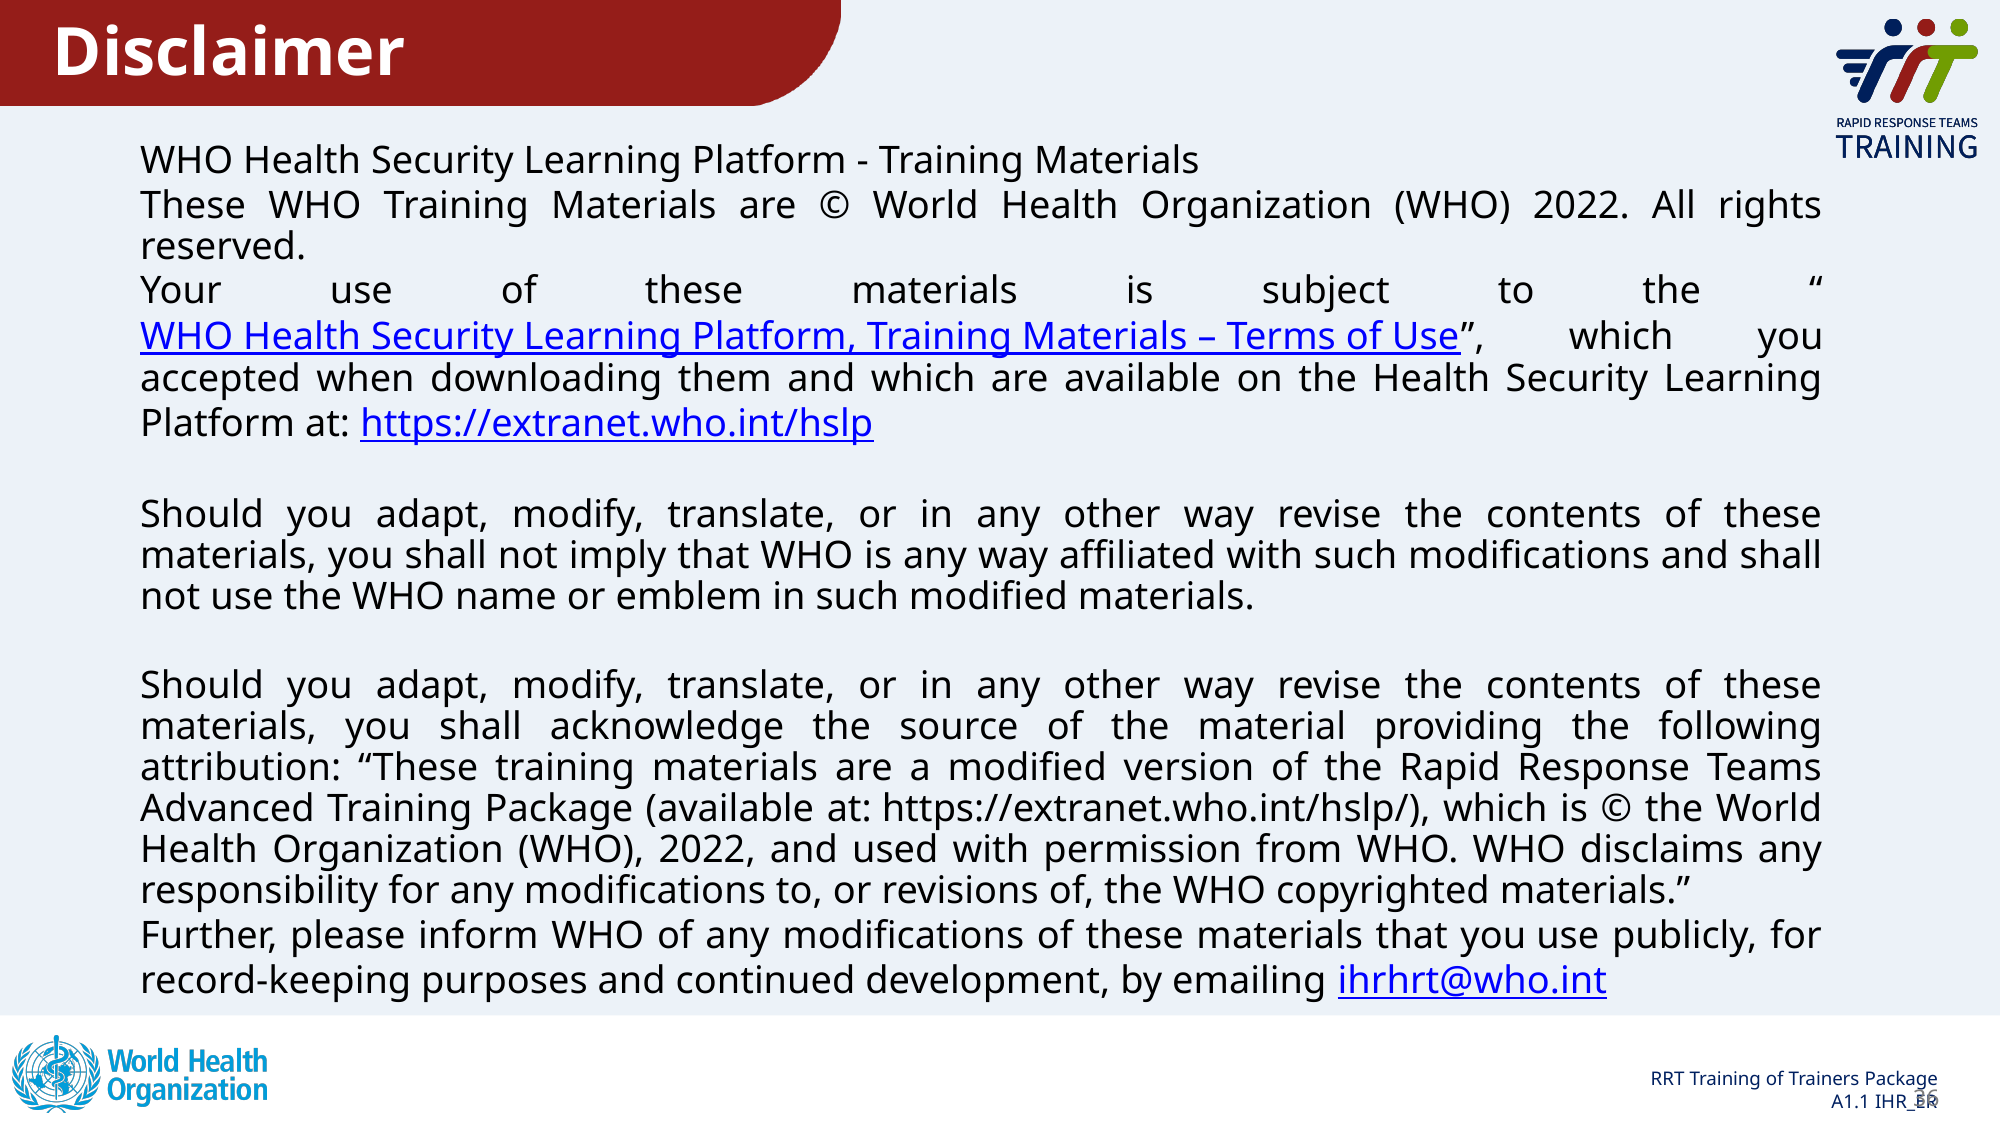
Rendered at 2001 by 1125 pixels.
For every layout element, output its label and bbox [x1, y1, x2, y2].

picture [58, 1050, 64, 1058]
picture [12, 1035, 267, 1113]
picture [12, 1083, 48, 1113]
picture [0, 0, 841, 106]
picture [1835, 19, 1978, 167]
